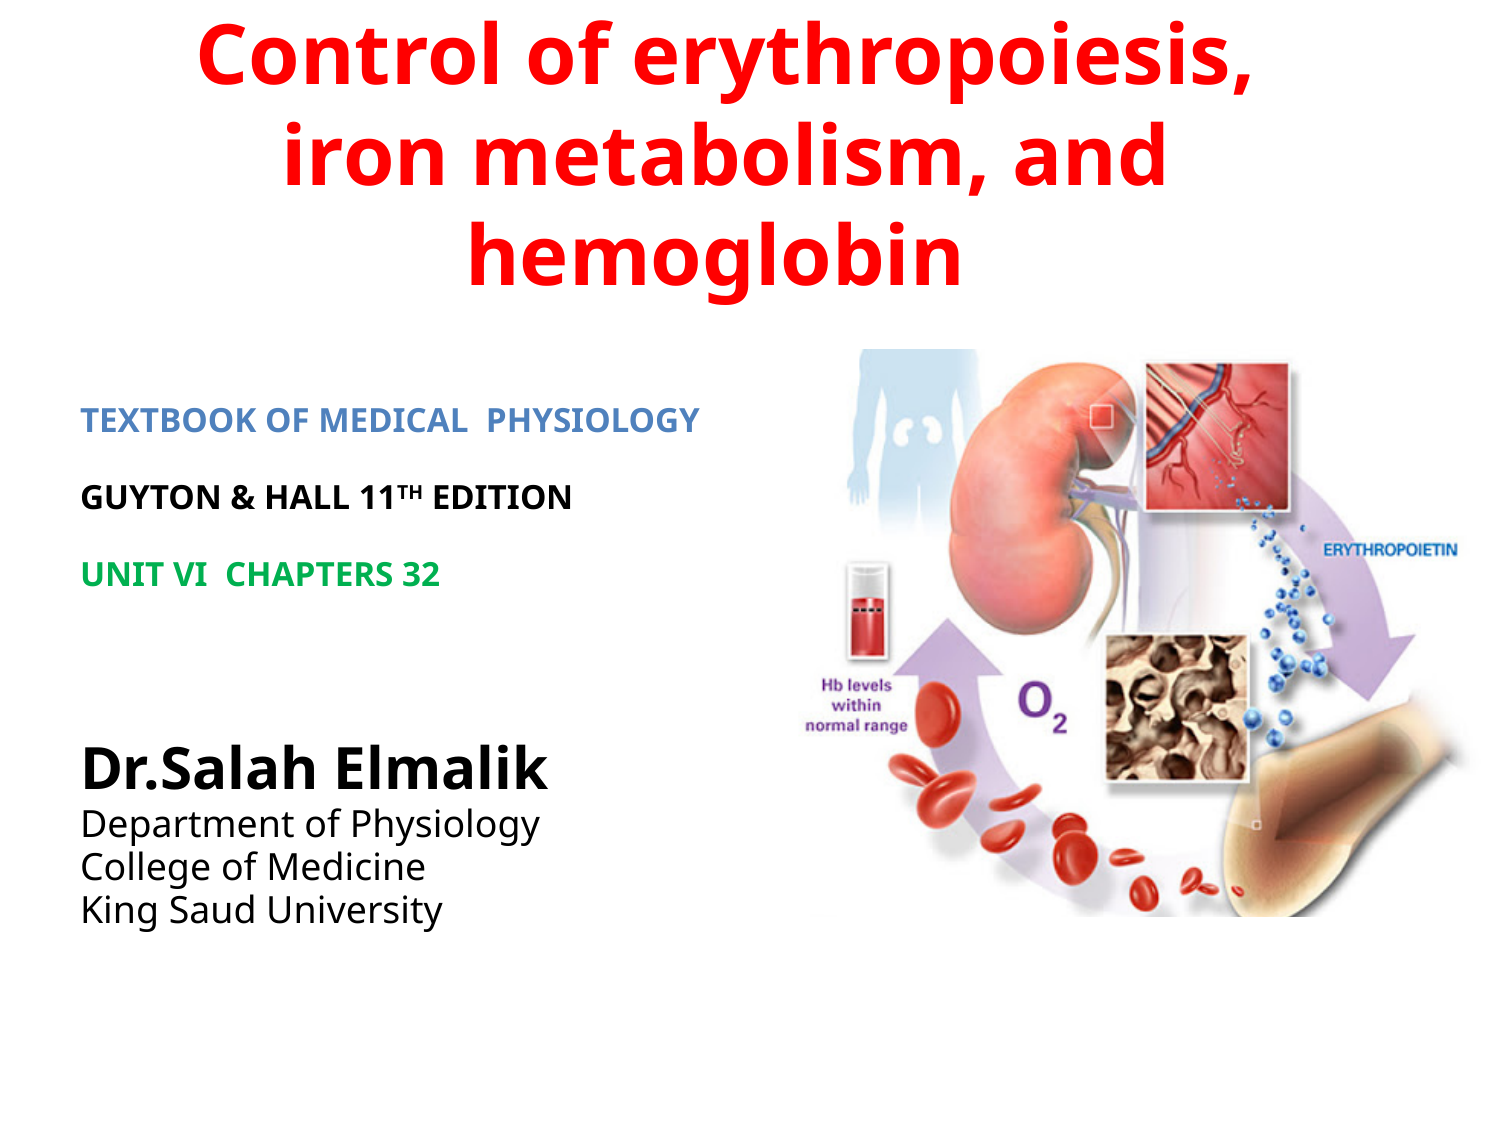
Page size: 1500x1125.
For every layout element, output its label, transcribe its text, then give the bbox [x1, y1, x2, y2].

subtitle TEXTBOOK OF MEDICAL PHYSIOLOGY GUYTON & HALL 11TH EDITION UNIT VI CHAPTERS 32 Dr.Salah Elmalik Department of Physiology College of Medicine King Saud University [64, 314, 1278, 1065]
picture [796, 349, 1500, 918]
title Control of erythropoiesis, iron metabolism, and hemoglobin [88, 78, 1364, 326]
